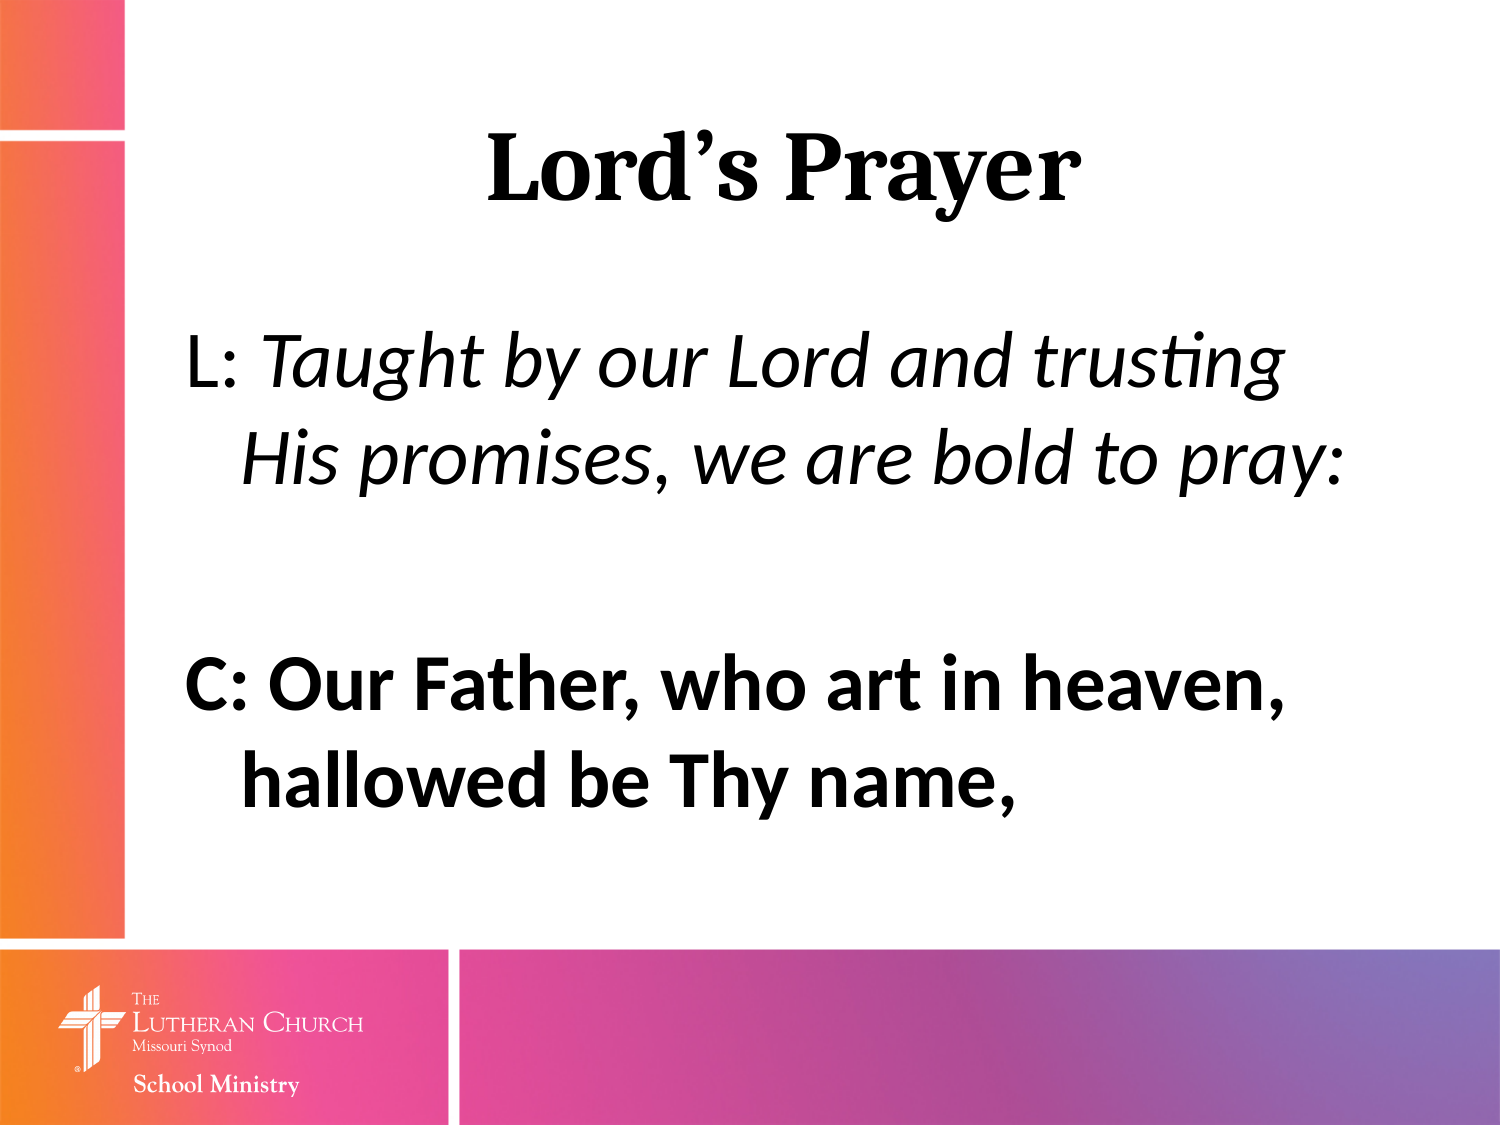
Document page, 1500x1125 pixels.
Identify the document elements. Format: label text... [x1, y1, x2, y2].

picture [0, 0, 1500, 1125]
title Lord’s Prayer [170, 59, 1397, 278]
list L: Taught by our Lord and trusting His promises, we are bold to pray: C: Our Father, who art in heaven, hallowed be Thy name, [170, 299, 1397, 918]
